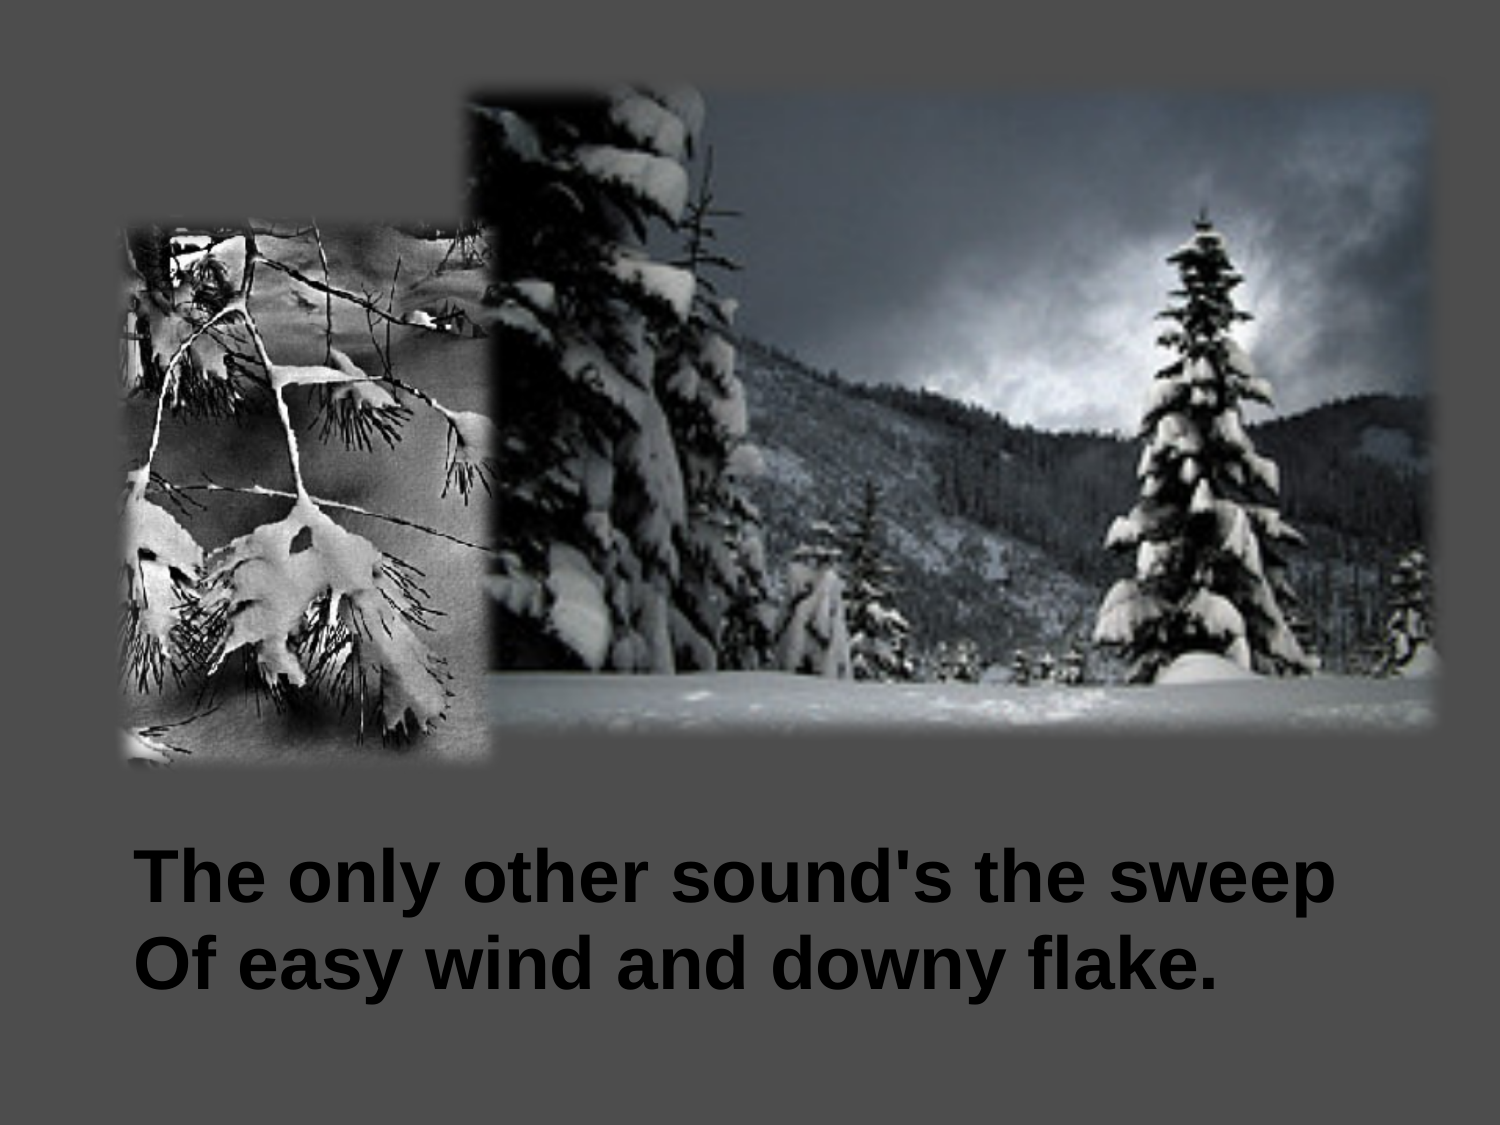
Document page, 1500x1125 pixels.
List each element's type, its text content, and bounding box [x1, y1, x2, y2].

picture [112, 74, 1451, 776]
text_box The only other sound's the sweep Of easy wind and downy flake. [118, 837, 1354, 1084]
